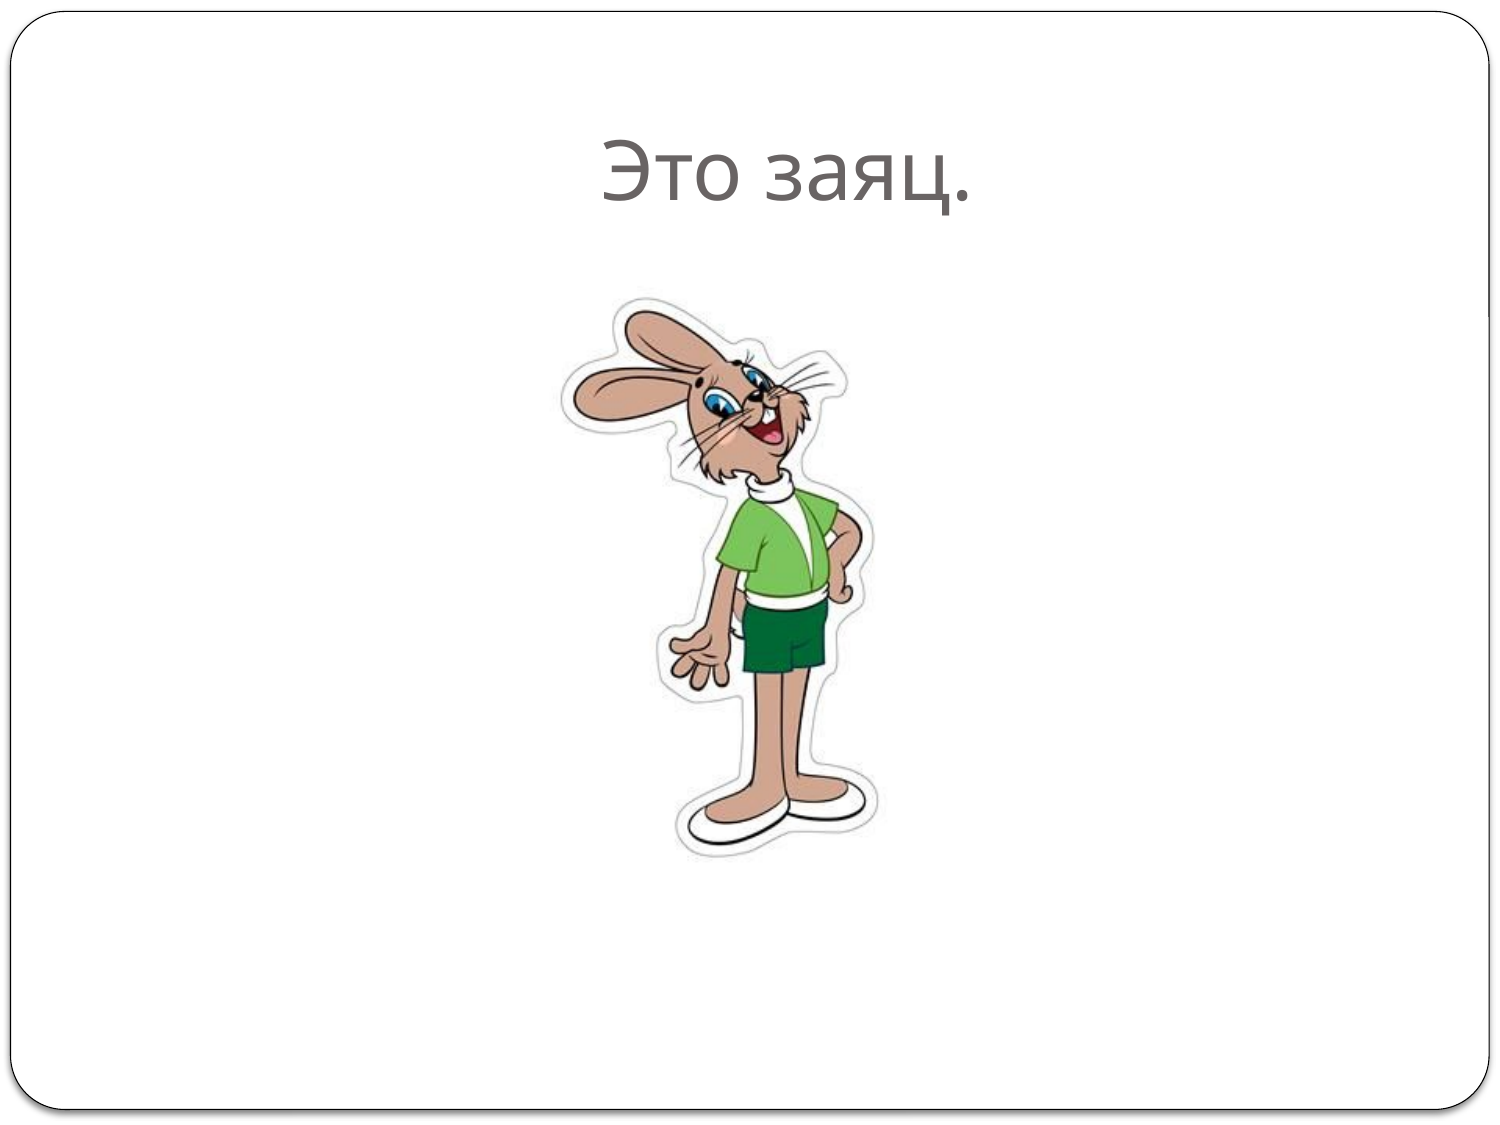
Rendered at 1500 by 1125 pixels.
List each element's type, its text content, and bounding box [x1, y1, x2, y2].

picture [499, 274, 969, 873]
title Это заяц. [150, 45, 1425, 233]
